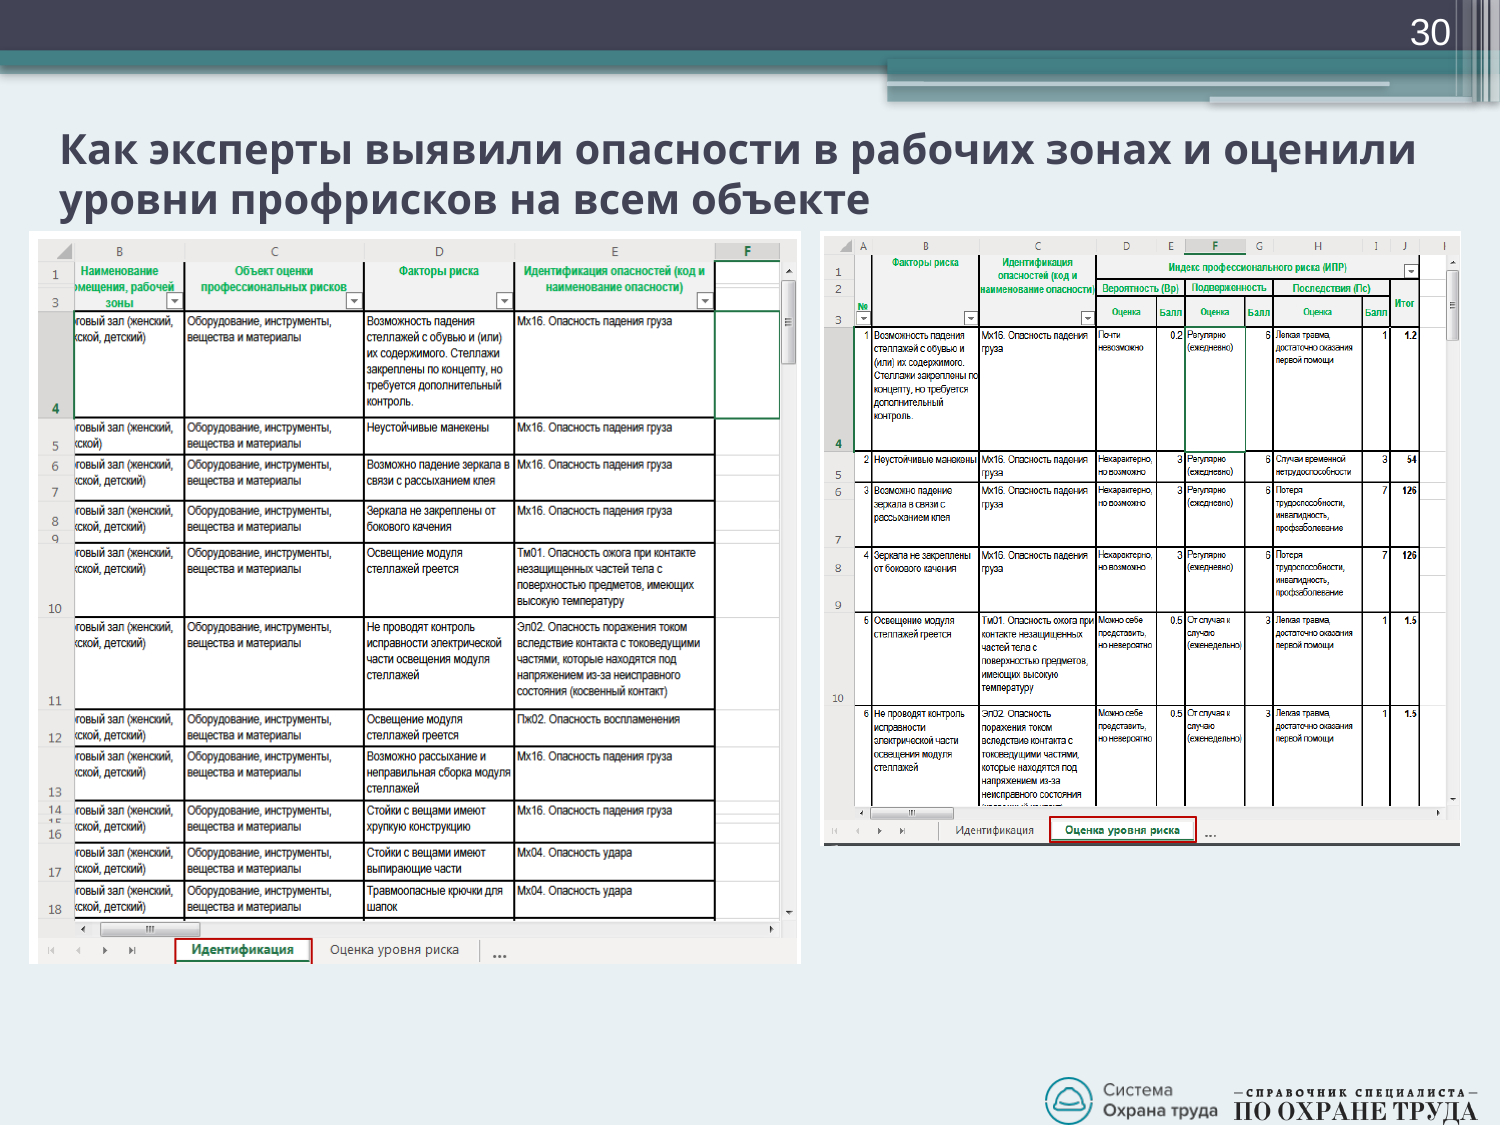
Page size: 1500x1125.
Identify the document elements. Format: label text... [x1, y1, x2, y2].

picture [1233, 1089, 1478, 1125]
title Как эксперты выявили опасности в рабочих зонах и оценили уровни профрисков на всем объекте [44, 114, 1477, 232]
slide_number 30 [1341, 0, 1466, 61]
picture [1045, 1077, 1218, 1125]
picture [820, 231, 1461, 847]
picture [29, 231, 802, 965]
